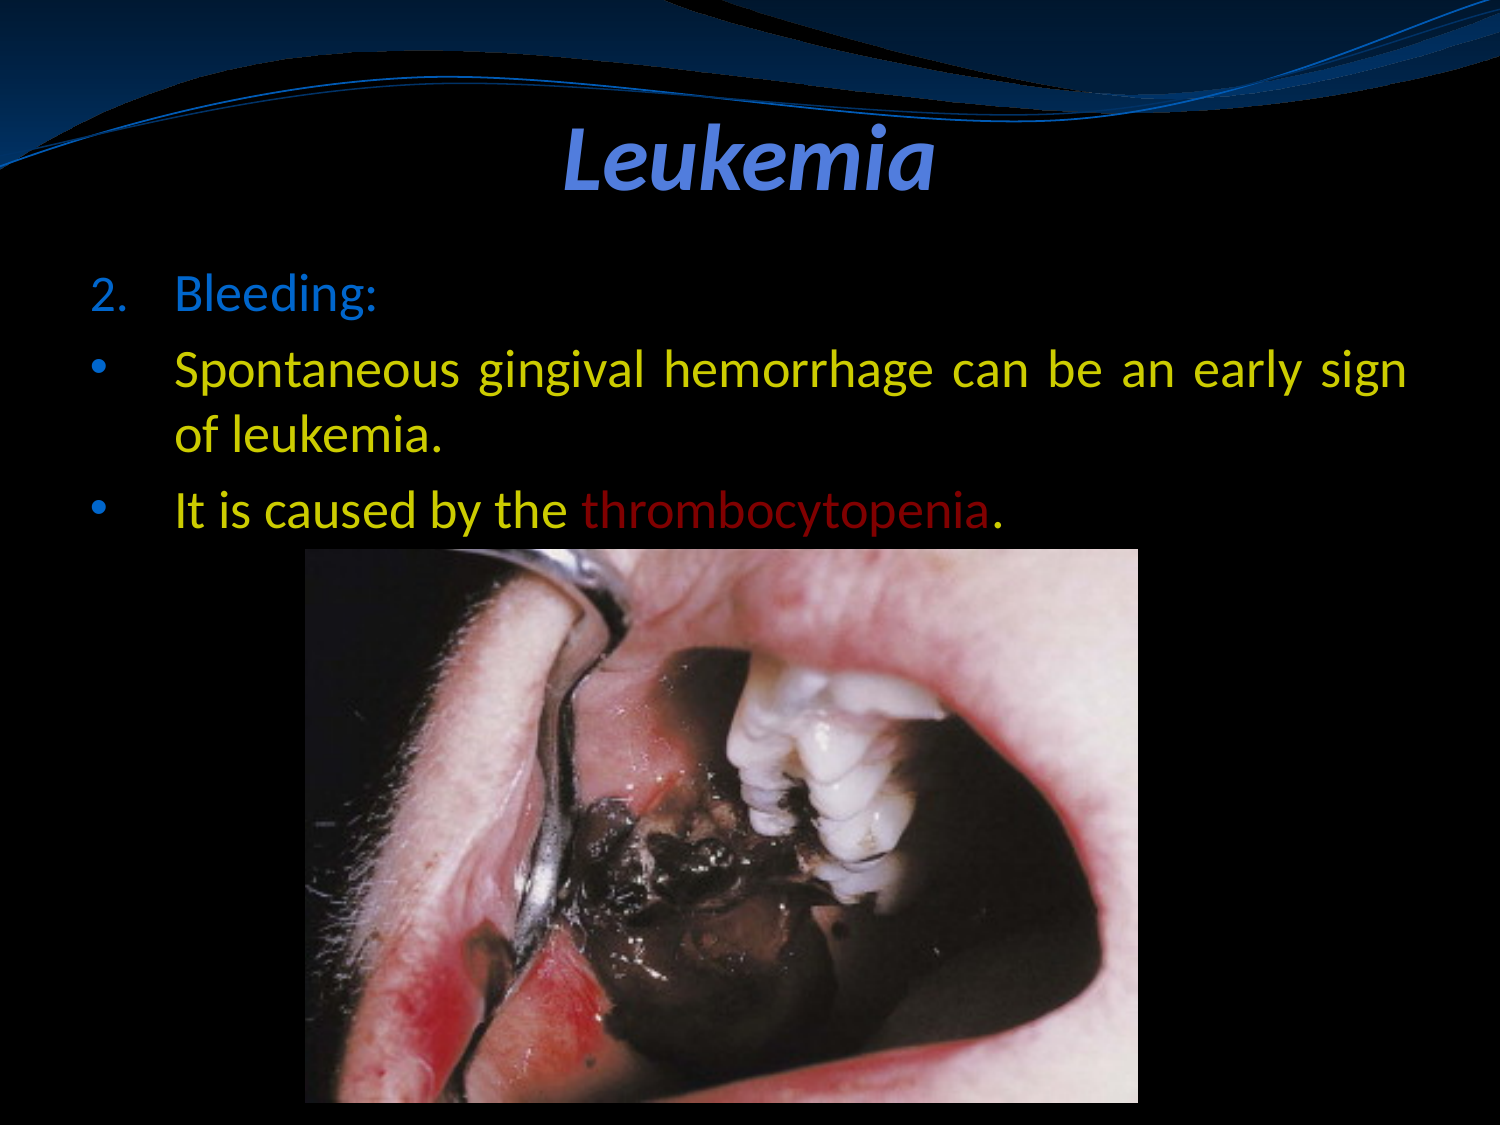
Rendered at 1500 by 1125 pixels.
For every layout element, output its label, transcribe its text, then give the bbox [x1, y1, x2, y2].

title Leukemia [75, 87, 1425, 210]
list Bleeding: Spontaneous gingival hemorrhage can be an early sign of leukemia. It is caused by the thrombocytopenia. [75, 249, 1425, 1038]
picture [305, 549, 1138, 1103]
